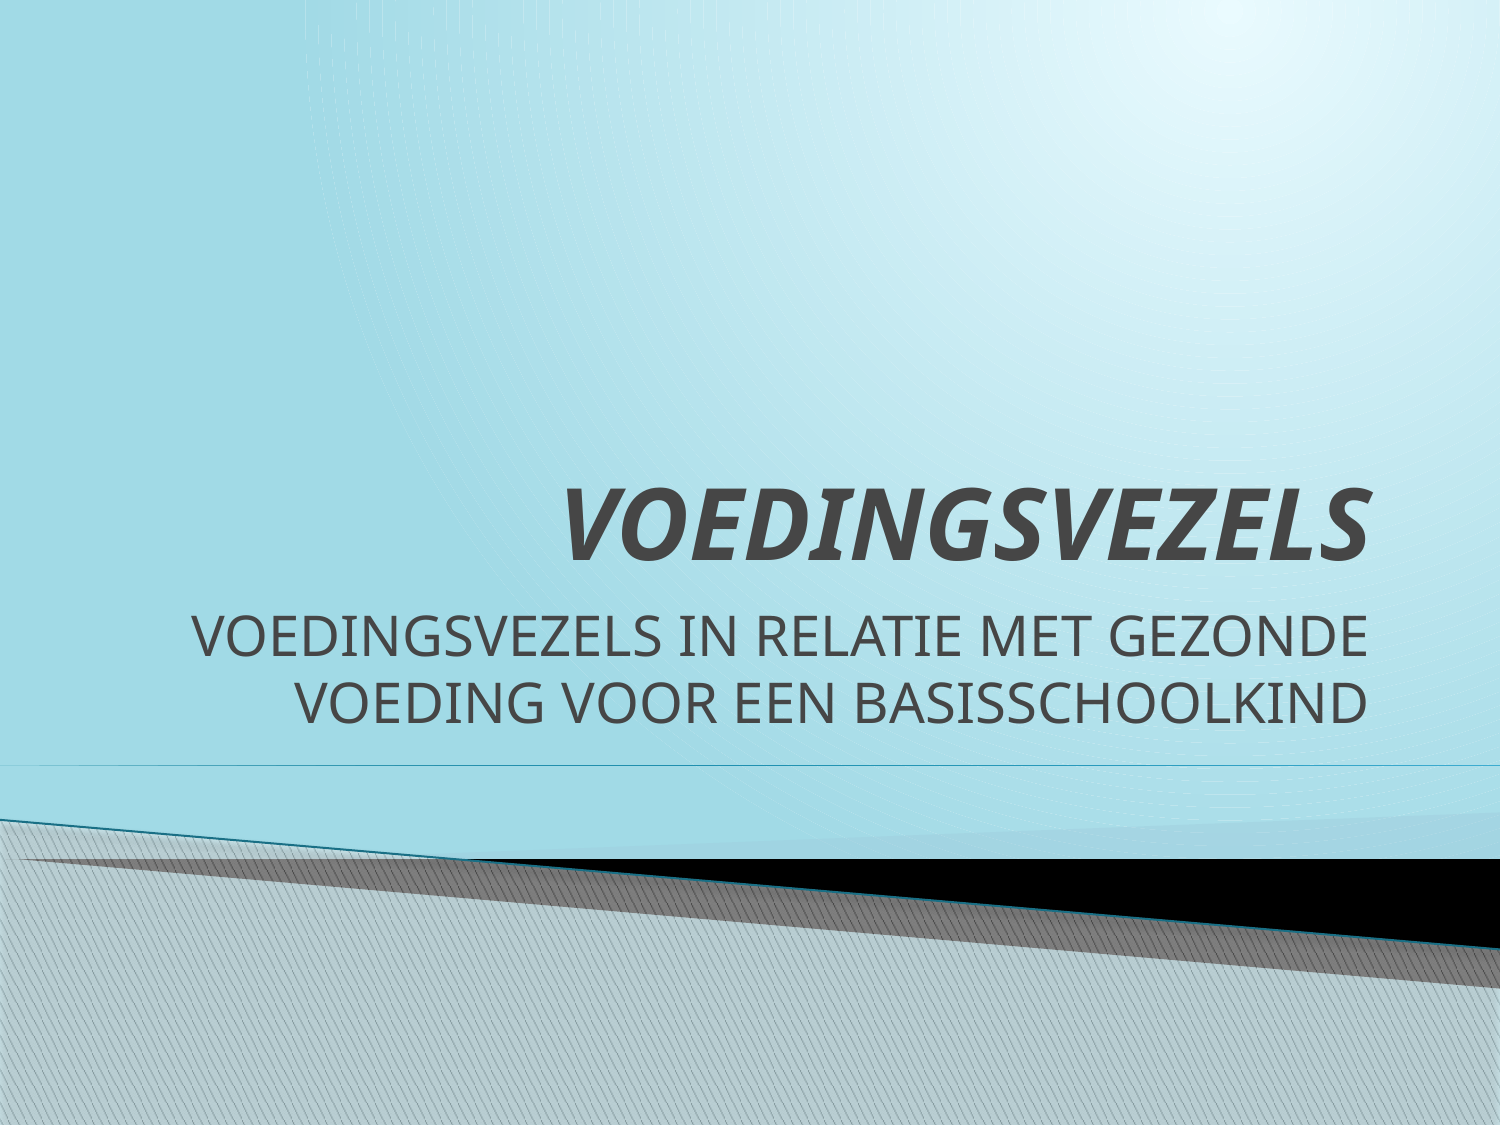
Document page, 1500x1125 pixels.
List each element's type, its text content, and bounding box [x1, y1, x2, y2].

subtitle VOEDINGSVEZELS IN RELATIE MET GEZONDE VOEDING VOOR EEN BASISSCHOOLKIND [112, 592, 1388, 790]
title VOEDINGSVEZELS [112, 287, 1388, 588]
picture [5, 859, 1500, 989]
